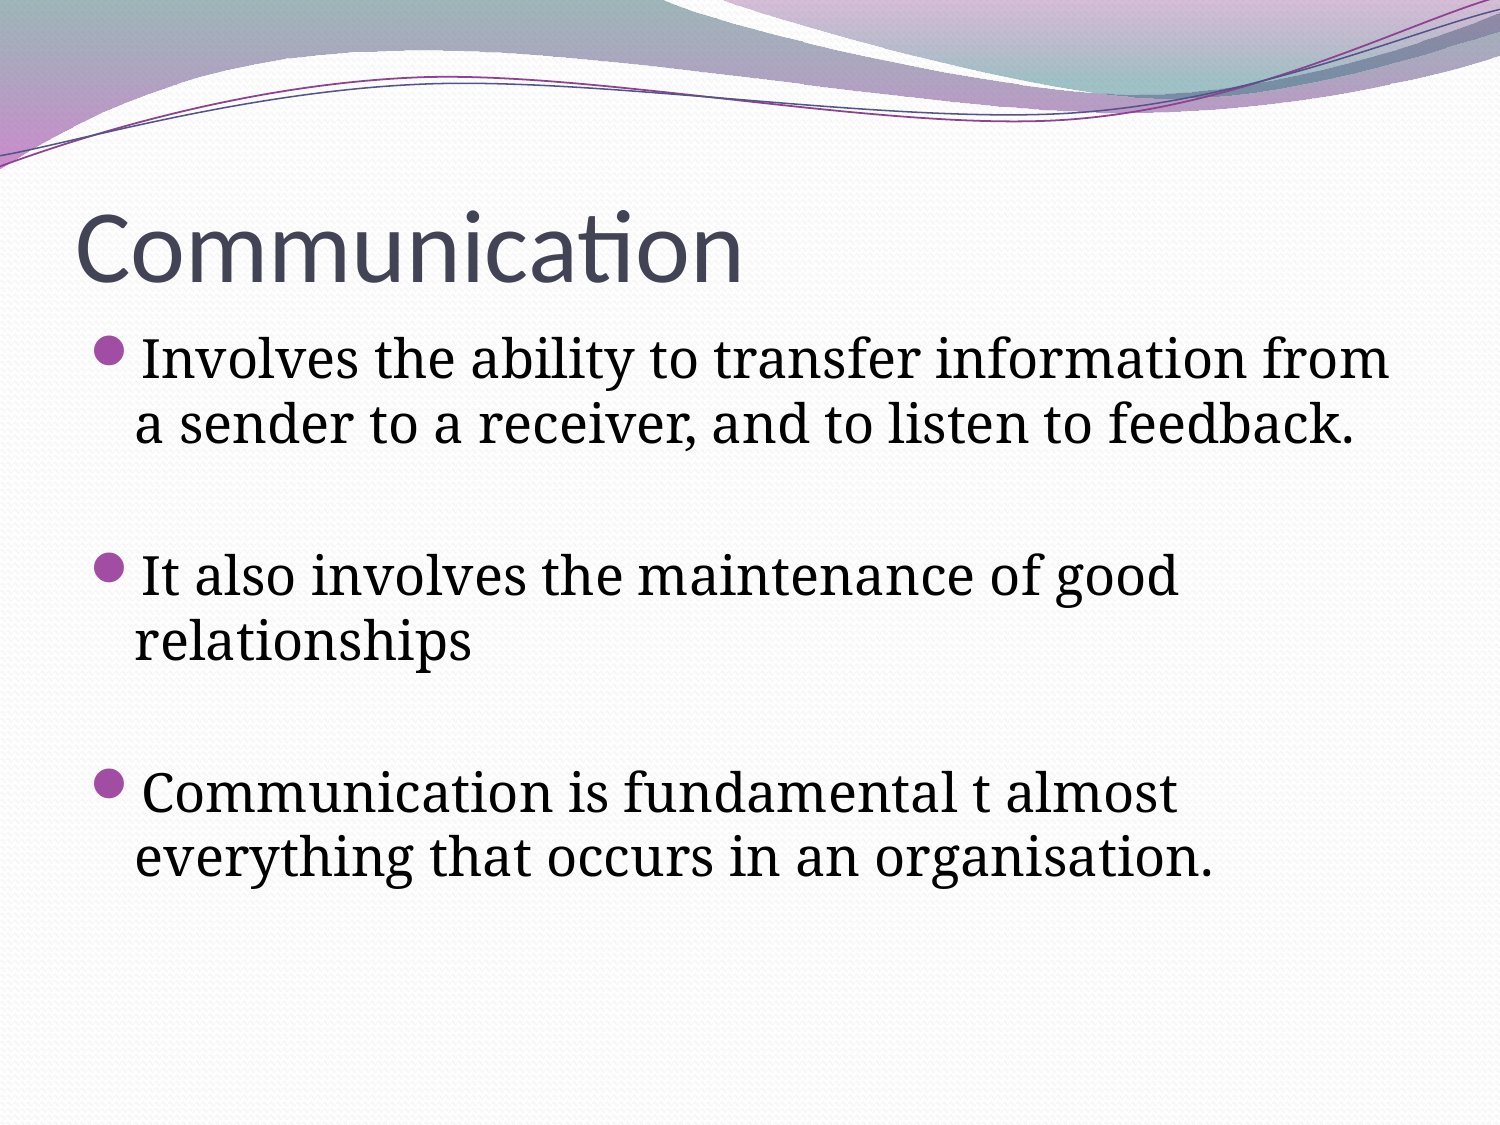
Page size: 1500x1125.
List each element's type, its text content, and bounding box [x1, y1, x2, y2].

list Involves the ability to transfer information from a sender to a receiver, and to listen to feedback. It also involves the maintenance of good relationships Communication is fundamental t almost everything that occurs in an organisation. [75, 317, 1425, 1038]
title Communication [75, 115, 1425, 303]
